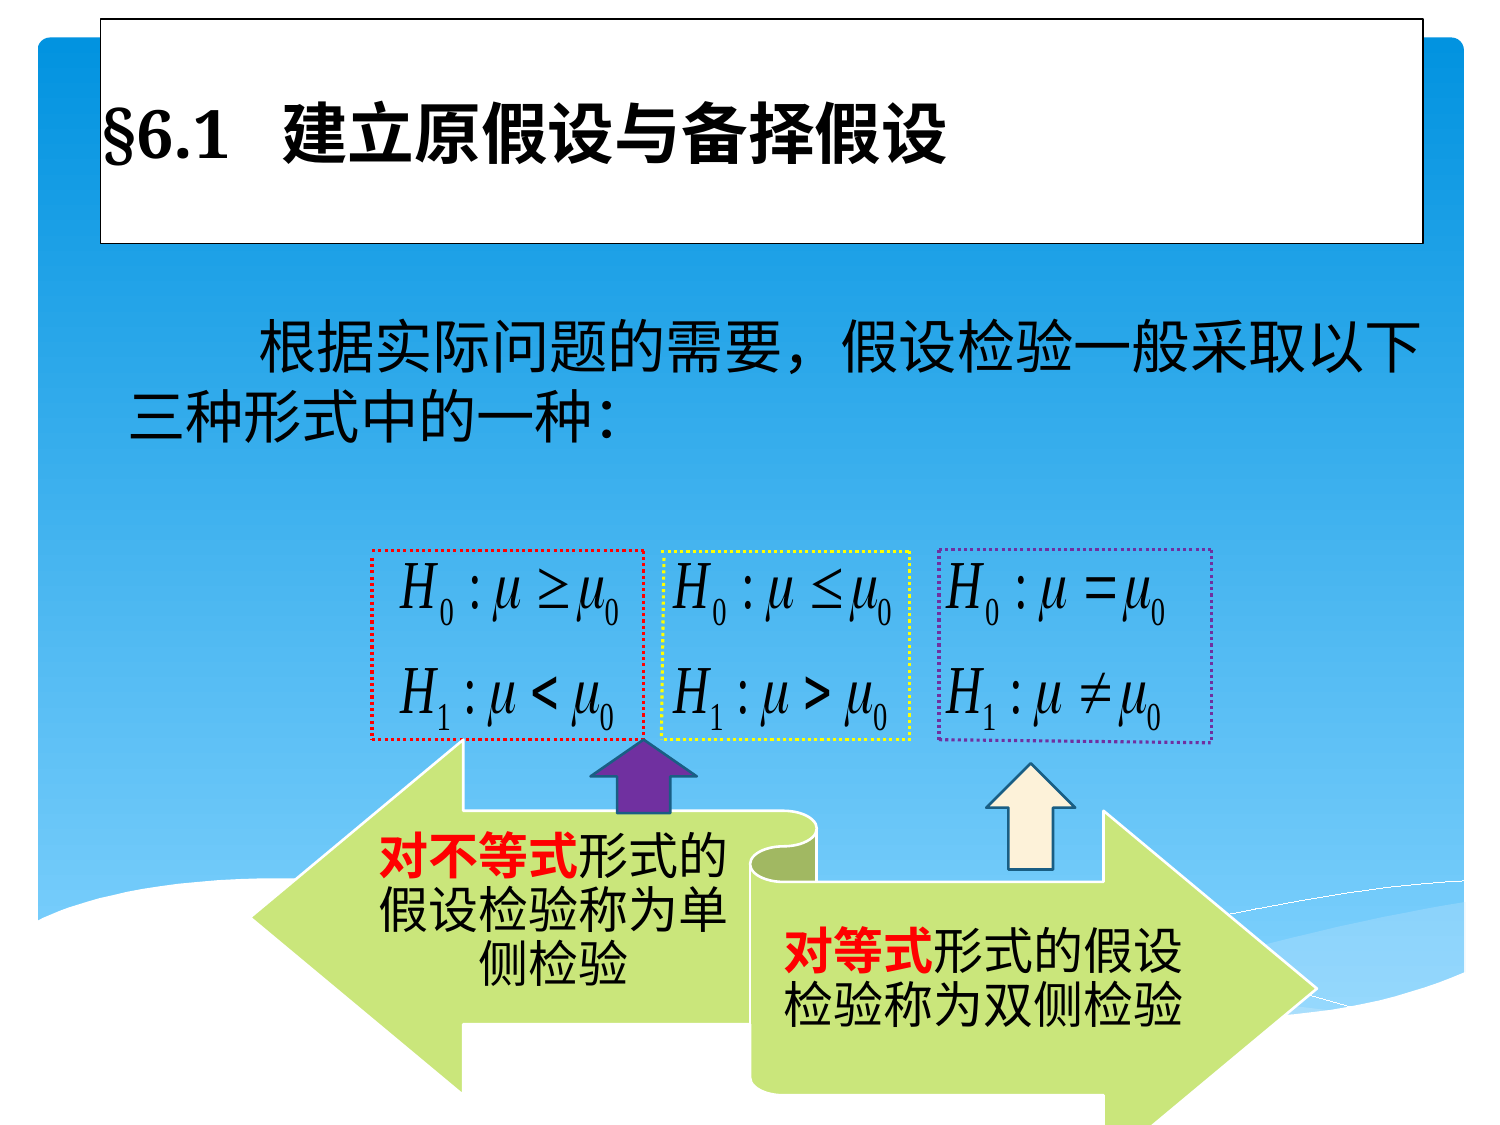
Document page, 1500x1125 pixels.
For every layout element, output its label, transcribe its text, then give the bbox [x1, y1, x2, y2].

text_box 根据实际问题的需要，假设检验一般采取以下三种形式中的一种： [112, 302, 1459, 504]
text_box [661, 557, 665, 714]
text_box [389, 536, 1182, 714]
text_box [249, 715, 1318, 1125]
title §6.1 建立原假设与备择假设 [100, 19, 1424, 244]
